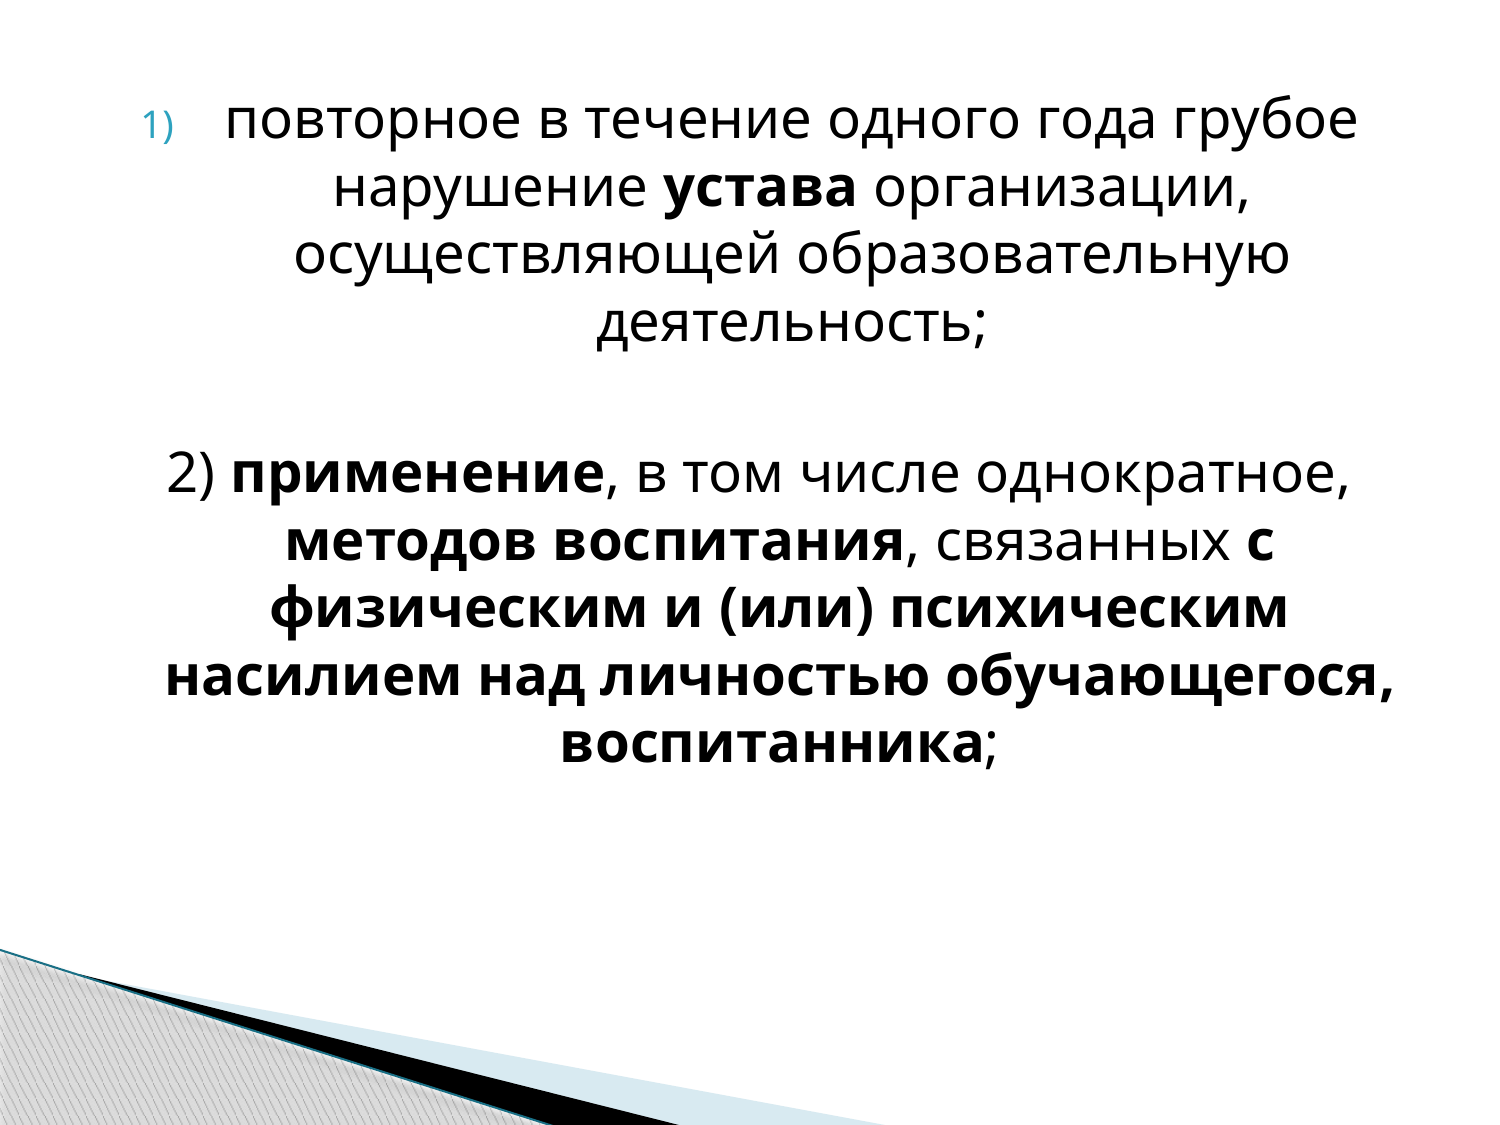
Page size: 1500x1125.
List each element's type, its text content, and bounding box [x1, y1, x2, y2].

list повторное в течение одного года грубое нарушение устава организации, осуществляющей образовательную деятельность; 2) применение, в том числе однократное, методов воспитания, связанных с физическим и (или) психическим насилием над личностью обучающегося, воспитанника; [75, 75, 1425, 1005]
